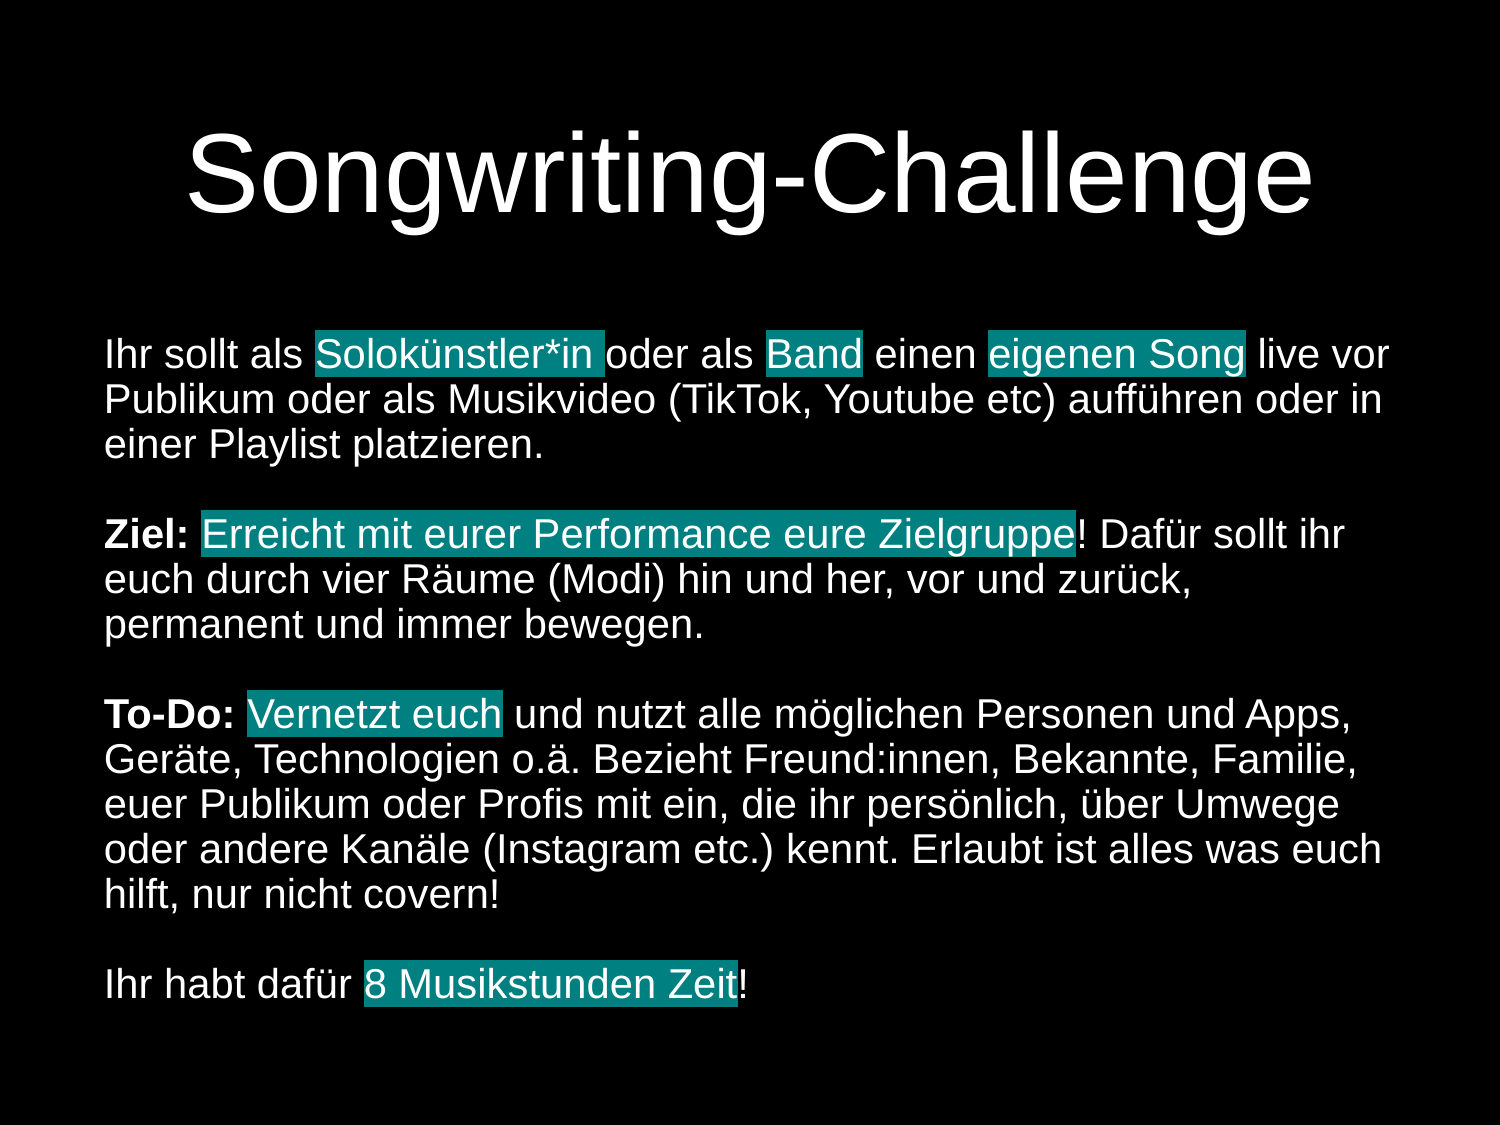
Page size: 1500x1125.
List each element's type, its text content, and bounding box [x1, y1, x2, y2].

text_box Songwriting-Challenge [89, 108, 1411, 245]
text_box Ihr sollt als Solokünstler*in oder als Band einen eigenen Song live vor Publikum oder als Musikvideo (TikTok, Youtube etc) aufführen oder in einer Playlist platzieren. Ziel: Erreicht mit eurer Performance eure Zielgruppe! Dafür sollt ihr euch durch vier Räume (Modi) hin und her, vor und zurück, permanent und immer bewegen. To-Do: Vernetzt euch und nutzt alle möglichen Personen und Apps, Geräte, Technologien o.ä. Bezieht Freund:innen, Bekannte, Familie, euer Publikum oder Profis mit ein, die ihr persönlich, über Umwege oder andere Kanäle (Instagram etc.) kennt. Erlaubt ist alles was euch hilft, nur nicht covern! Ihr habt dafür 8 Musikstunden Zeit! [89, 274, 1411, 1015]
